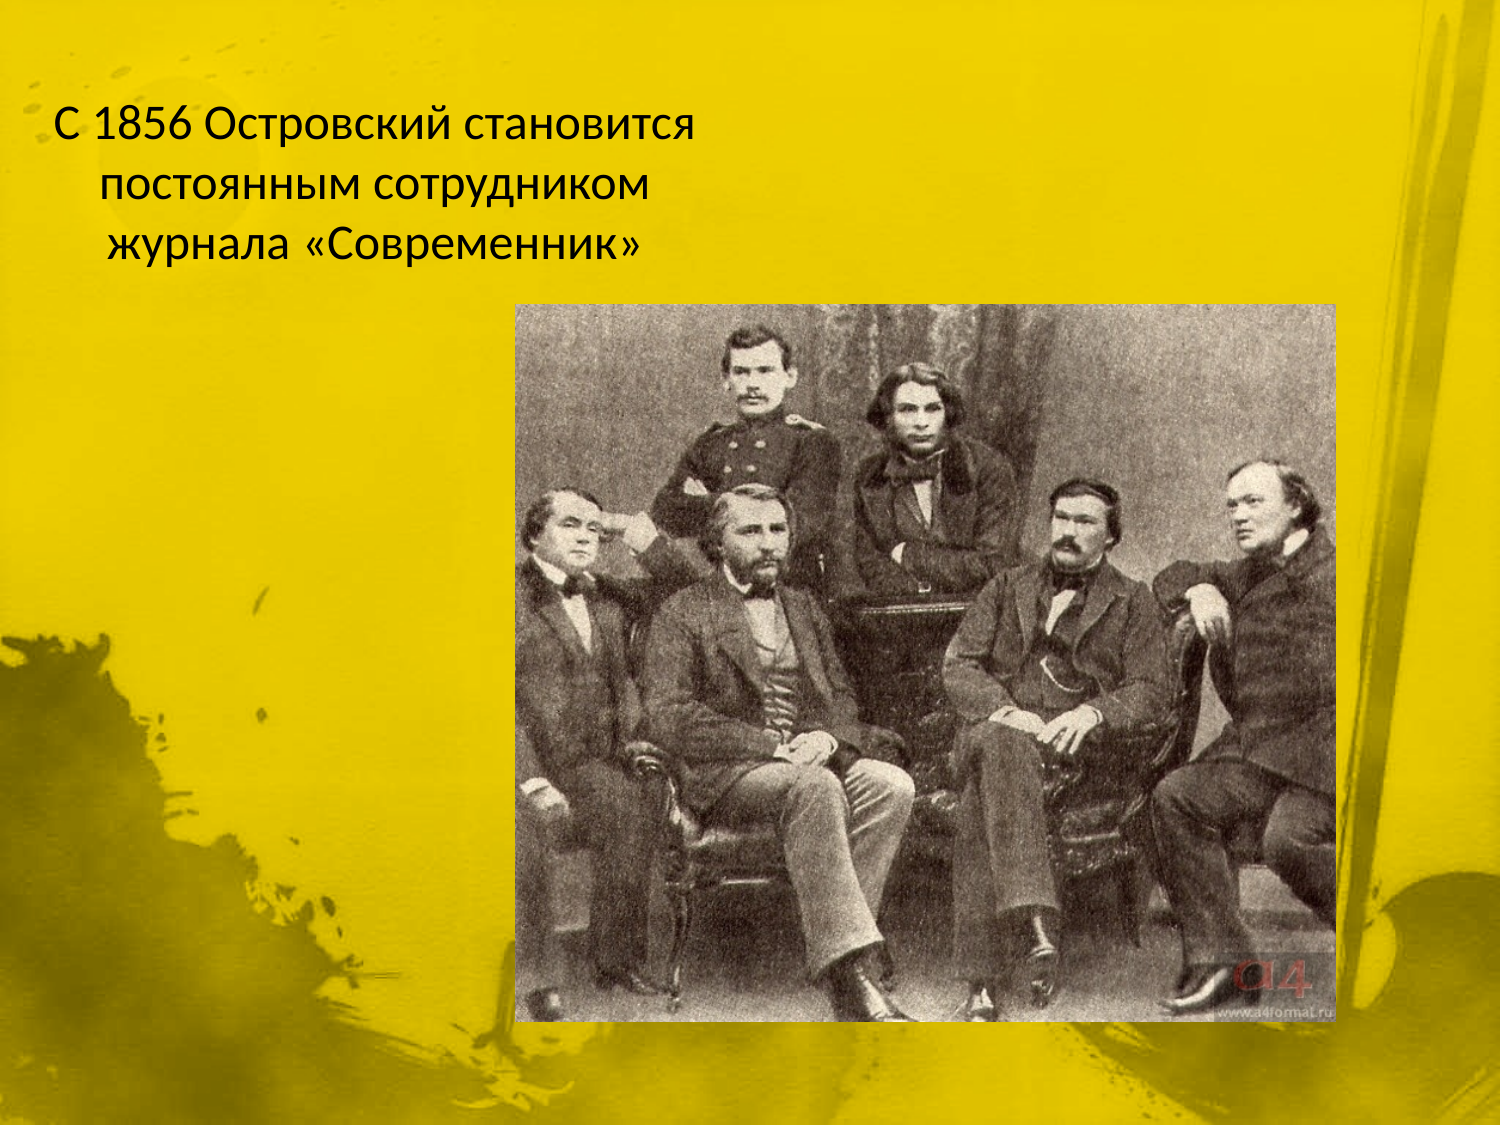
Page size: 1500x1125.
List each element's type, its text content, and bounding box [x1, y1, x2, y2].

text_box С 1856 Островский становится постоянным сотрудником журнала «Современник» [0, 81, 750, 277]
picture [515, 304, 1337, 1022]
